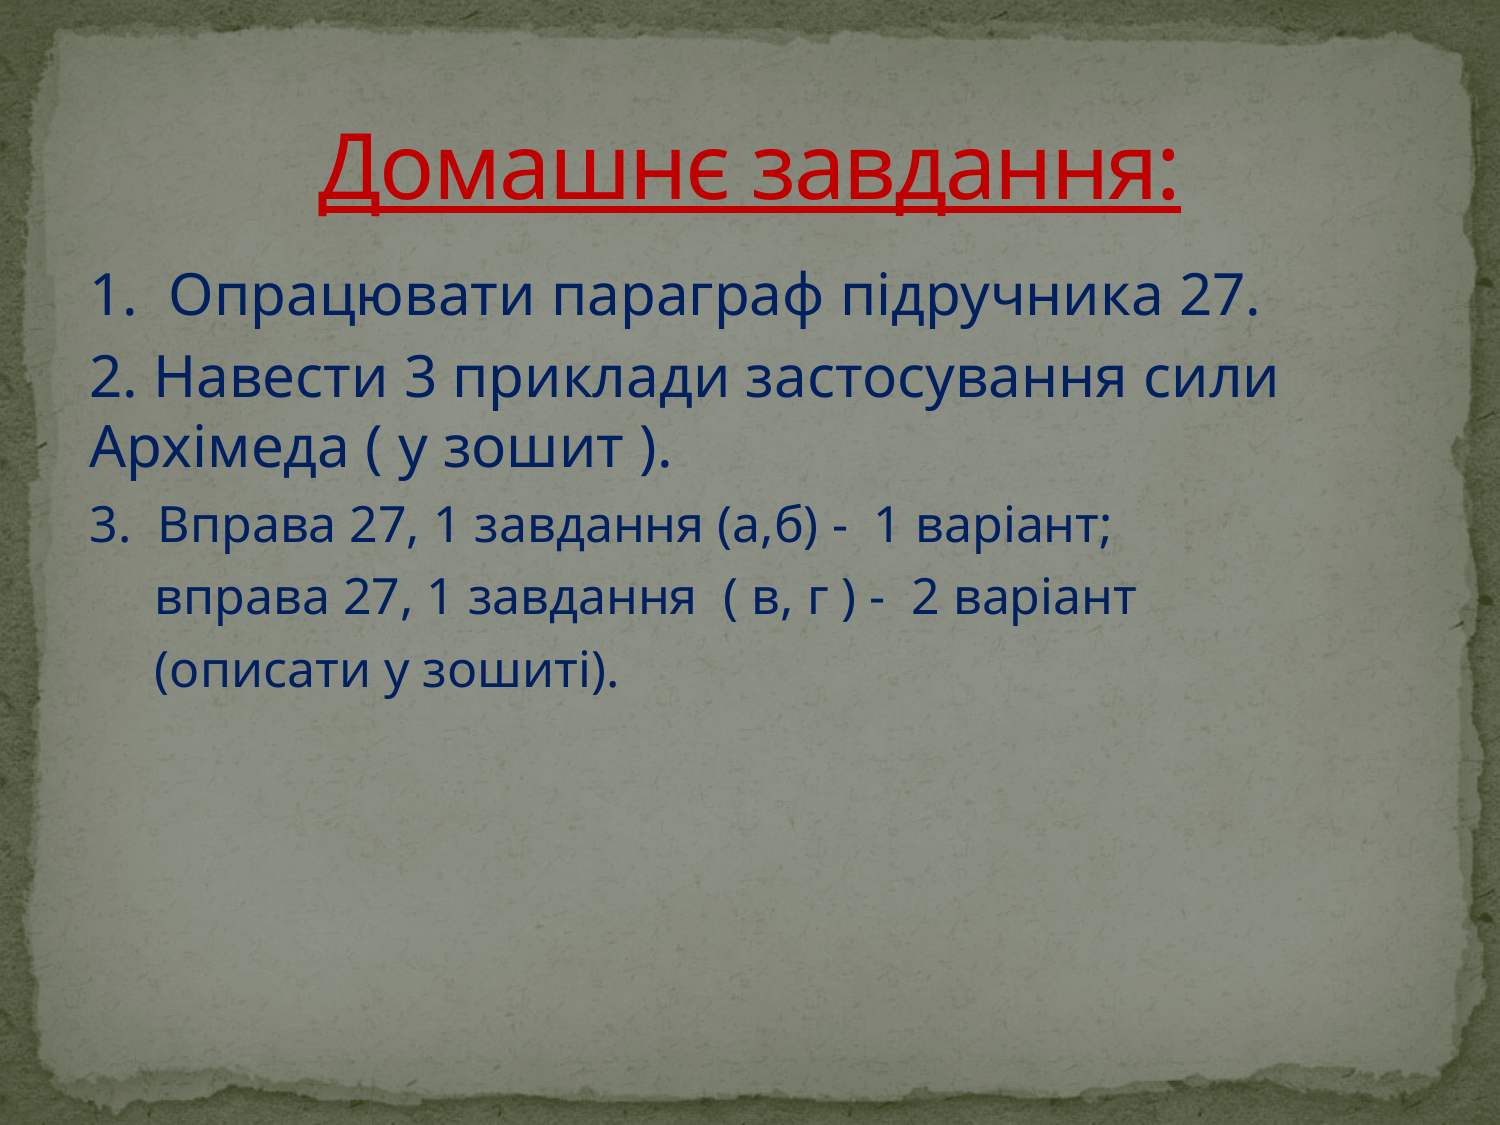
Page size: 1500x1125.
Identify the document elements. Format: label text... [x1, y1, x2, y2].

title Домашнє завдання: [74, 24, 1425, 225]
list 1. Опрацювати параграф підручника 27. 2. Навести 3 приклади застосування сили Архімеда ( у зошит ). 3. Вправа 27, 1 завдання (а,б) - 1 варіант; вправа 27, 1 завдання ( в, г ) - 2 варіант (описати у зошиті). [75, 249, 1425, 1000]
